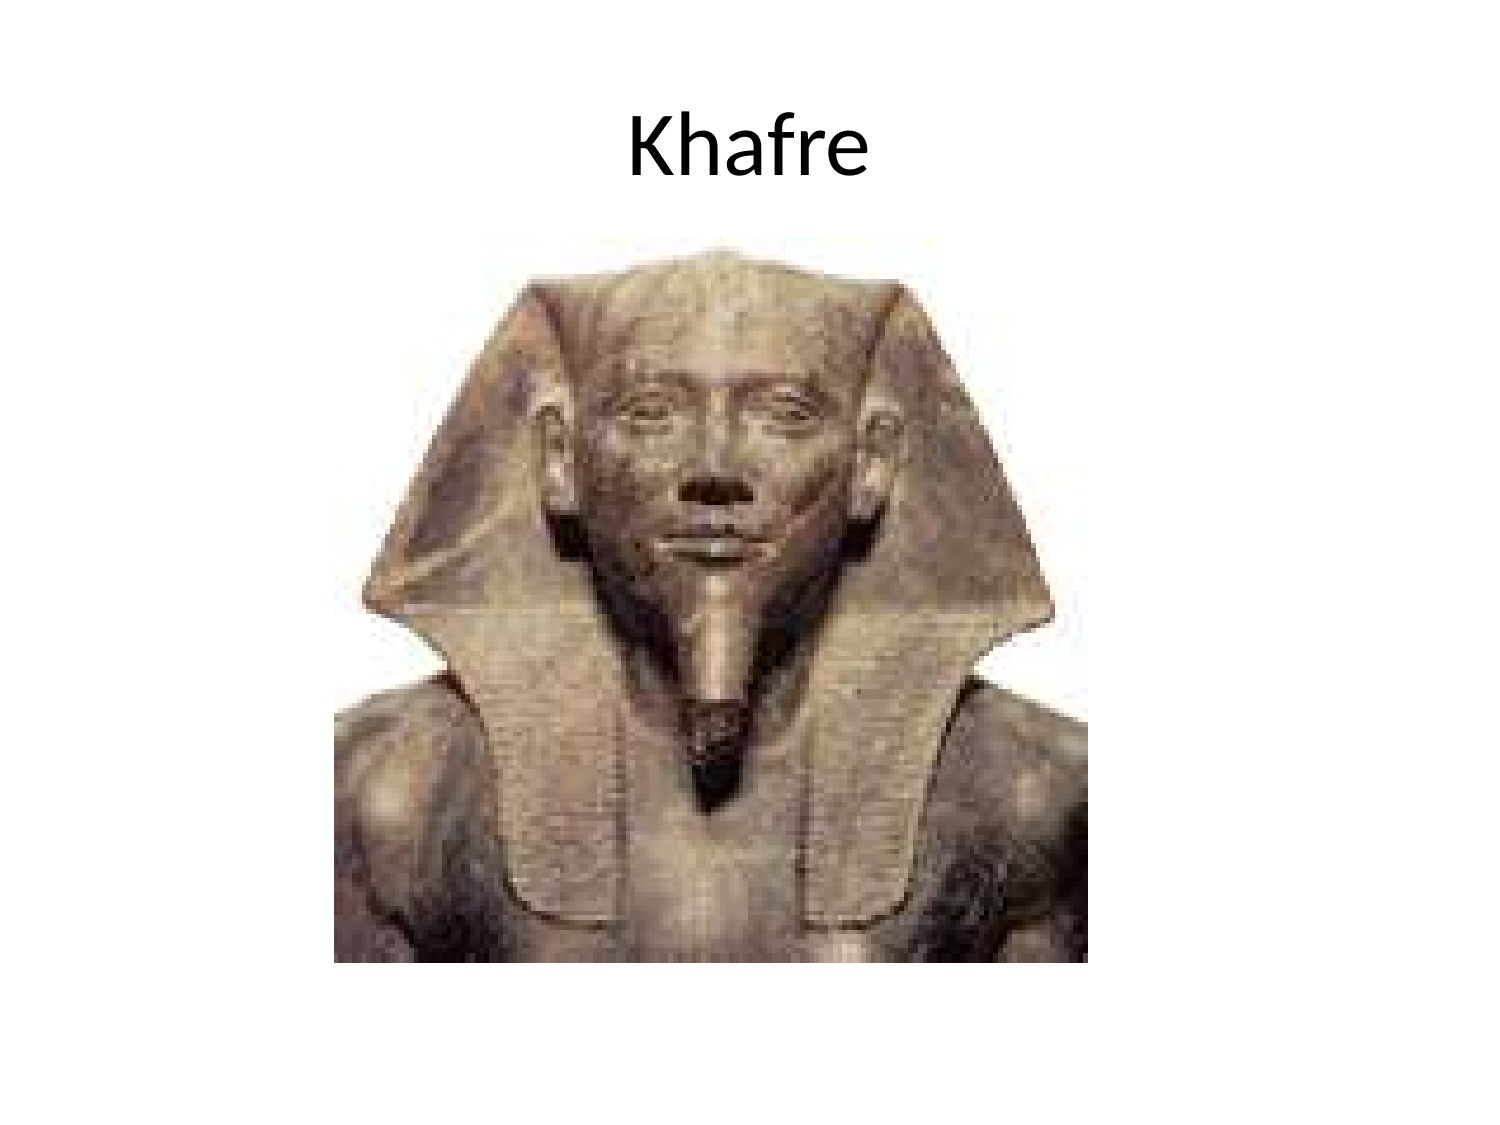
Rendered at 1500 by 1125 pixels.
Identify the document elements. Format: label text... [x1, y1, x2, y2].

title Khafre [75, 45, 1425, 233]
picture [334, 237, 1088, 963]
